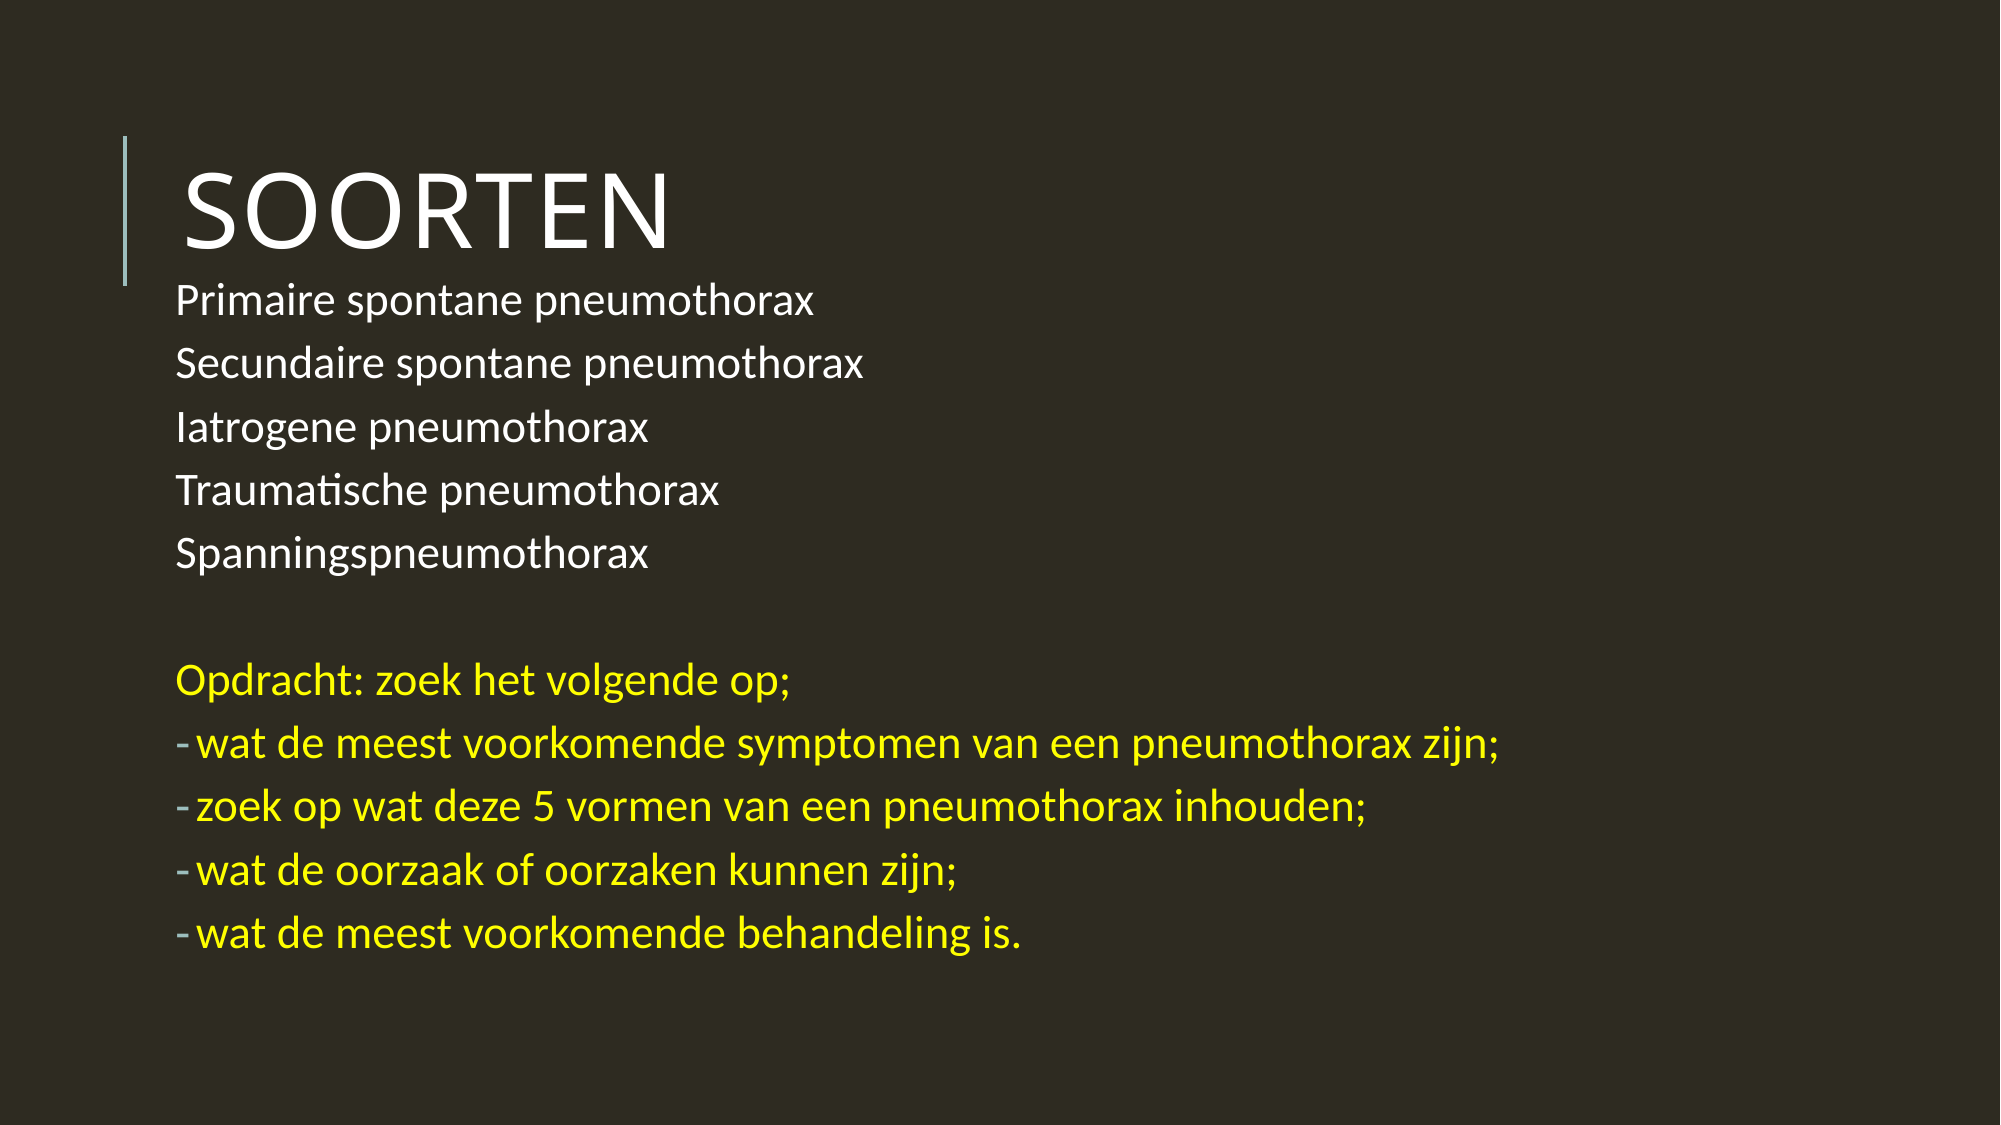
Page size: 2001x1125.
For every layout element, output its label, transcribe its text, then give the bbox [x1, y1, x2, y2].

list Primaire spontane pneumothorax Secundaire spontane pneumothorax Iatrogene pneumothorax Traumatische pneumothorax Spanningspneumothorax Opdracht: zoek het volgende op; wat de meest voorkomende symptomen van een pneumothorax zijn; zoek op wat deze 5 vormen van een pneumothorax inhouden; wat de oorzaak of oorzaken kunnen zijn; wat de meest voorkomende behandeling is. [168, 267, 1889, 1115]
title Soorten [168, 96, 1763, 267]
